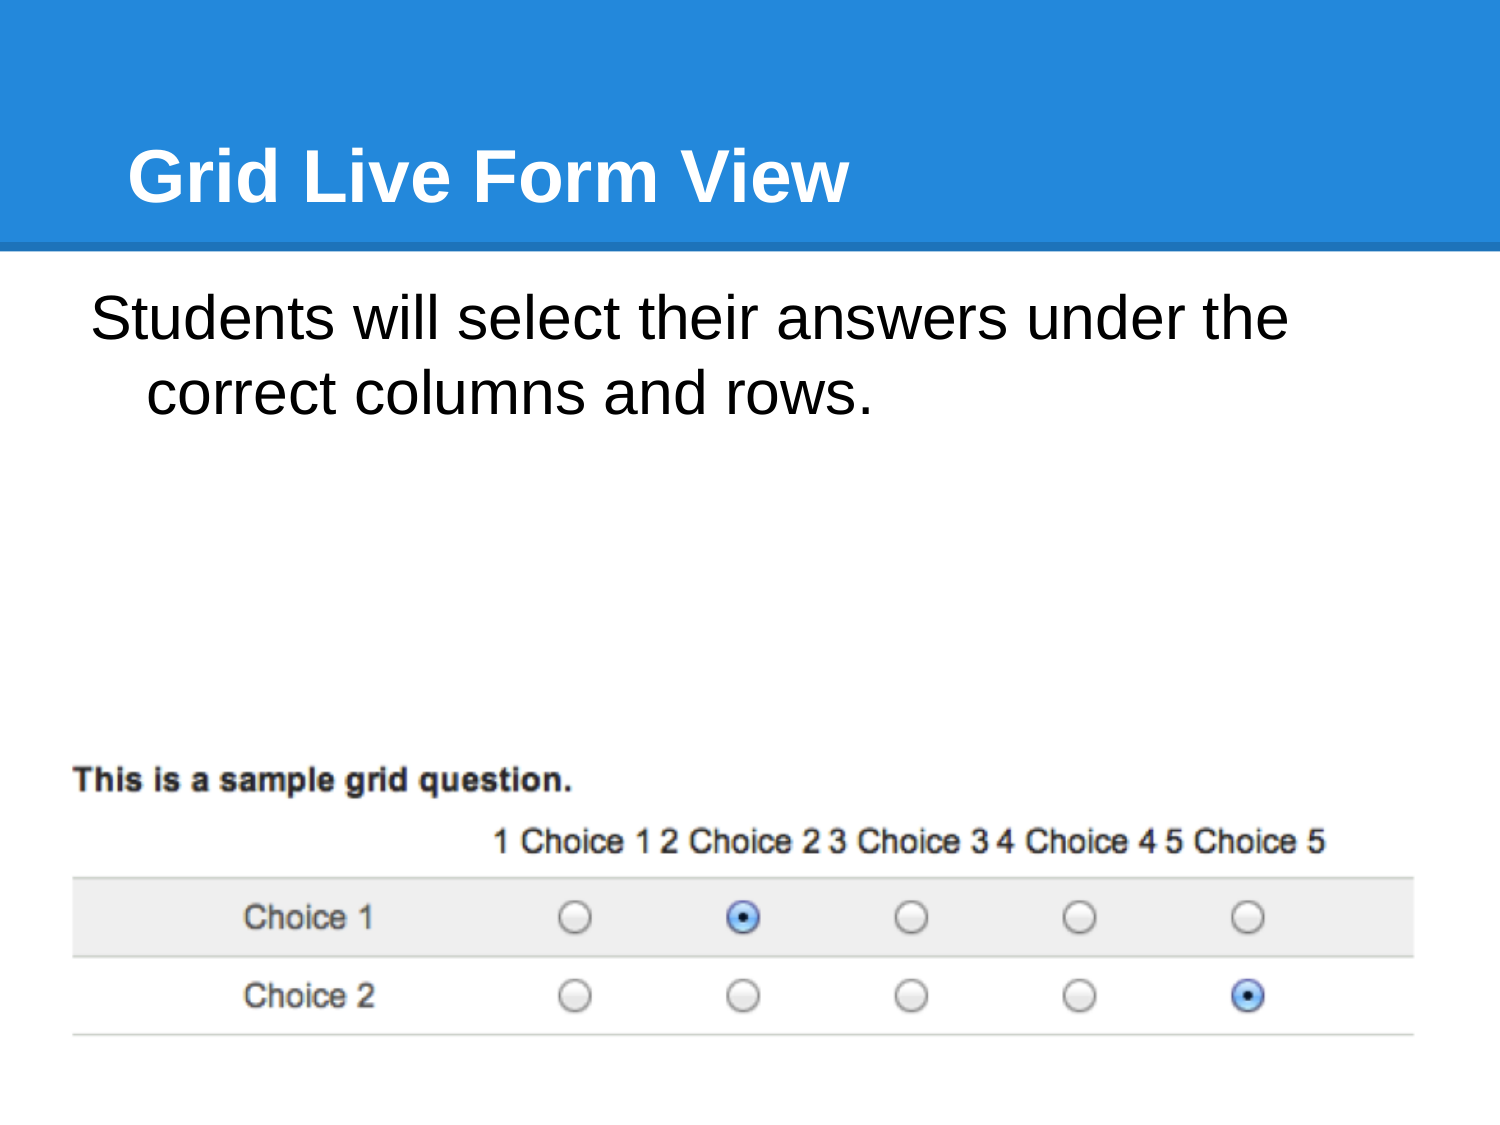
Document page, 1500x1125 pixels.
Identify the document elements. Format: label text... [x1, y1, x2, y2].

text_box [35, 725, 1443, 1056]
list Students will select their answers under the correct columns and rows. [75, 262, 1425, 725]
title Grid Live Form View [75, 14, 1425, 233]
